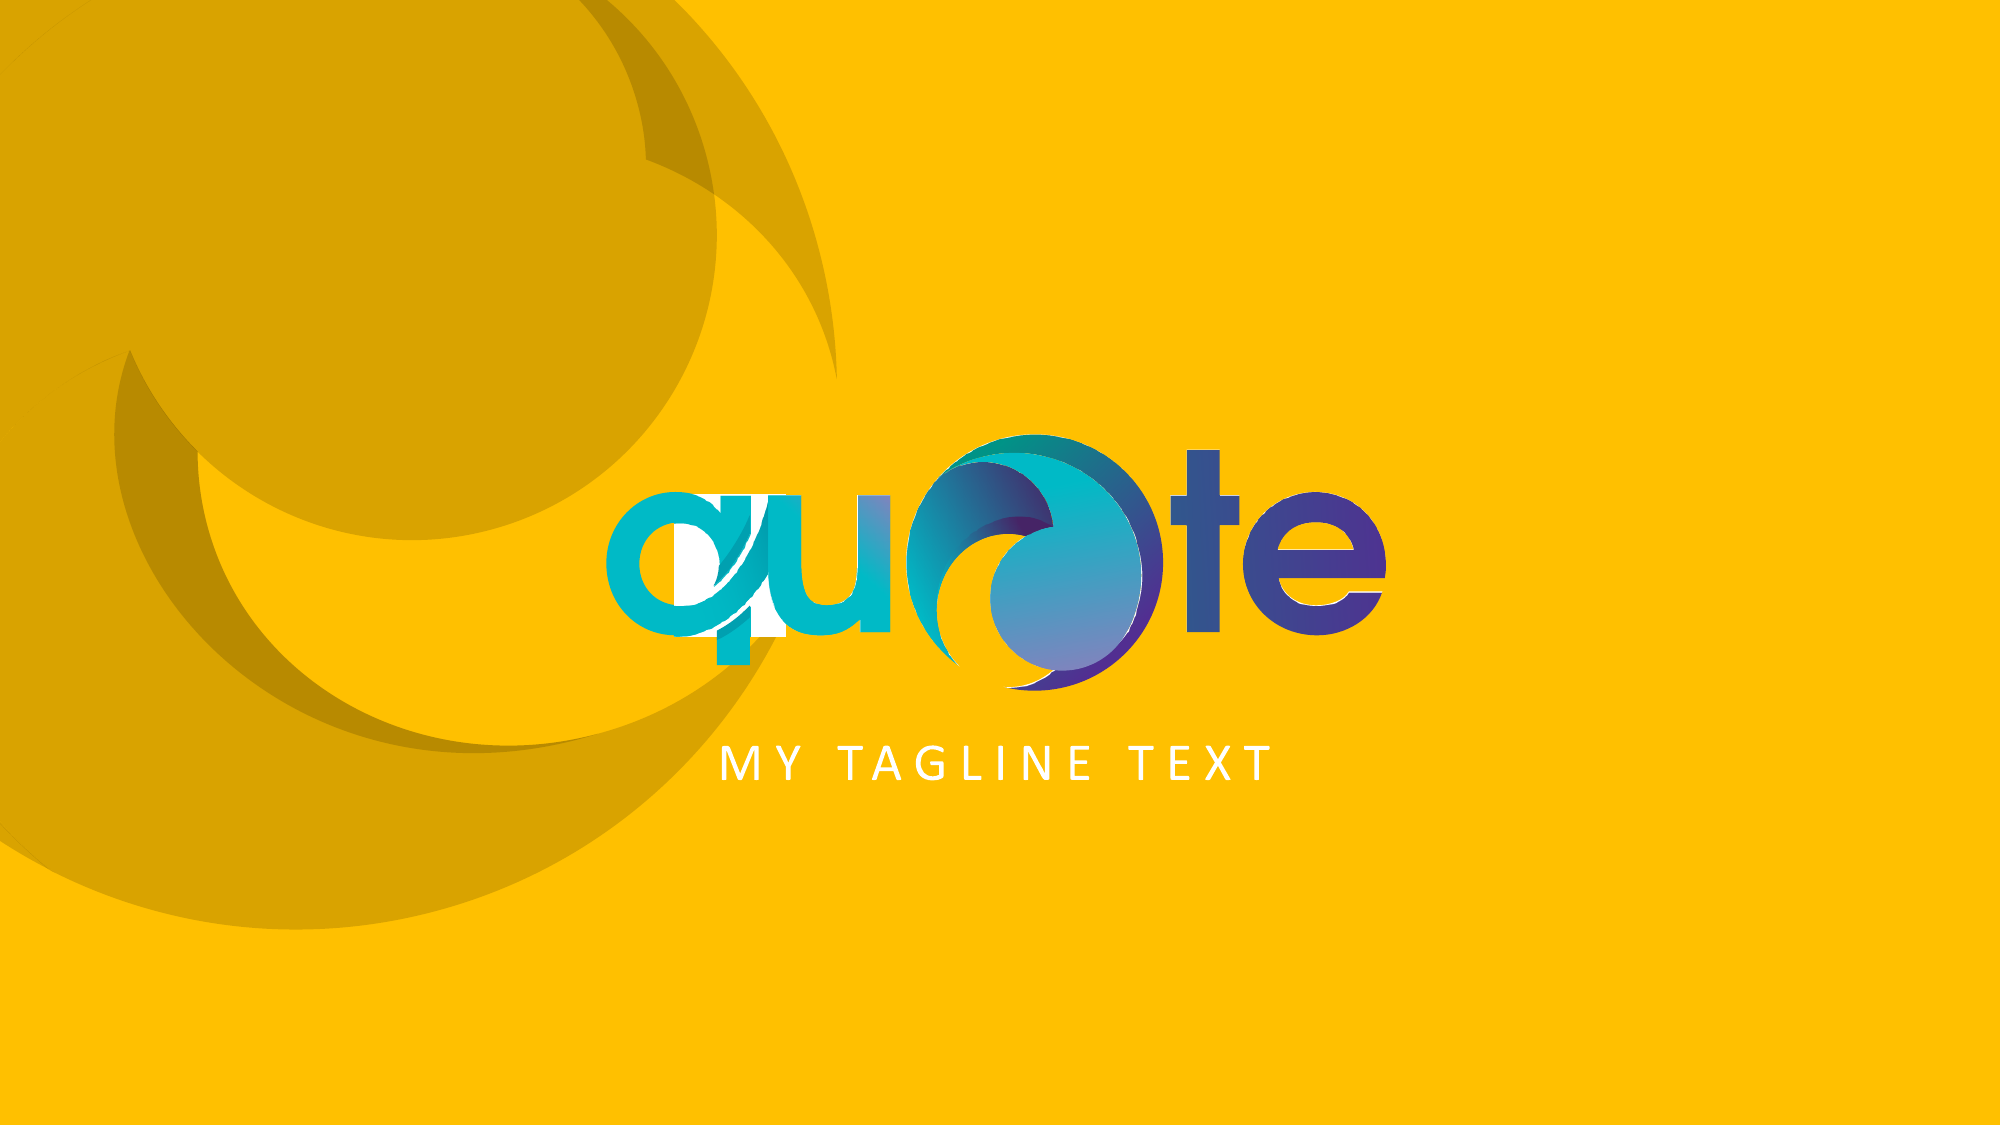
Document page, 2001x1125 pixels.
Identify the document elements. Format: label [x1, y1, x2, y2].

text_box [0, 0, 2000, 1125]
text_box [0, 0, 838, 929]
picture [605, 322, 1394, 803]
